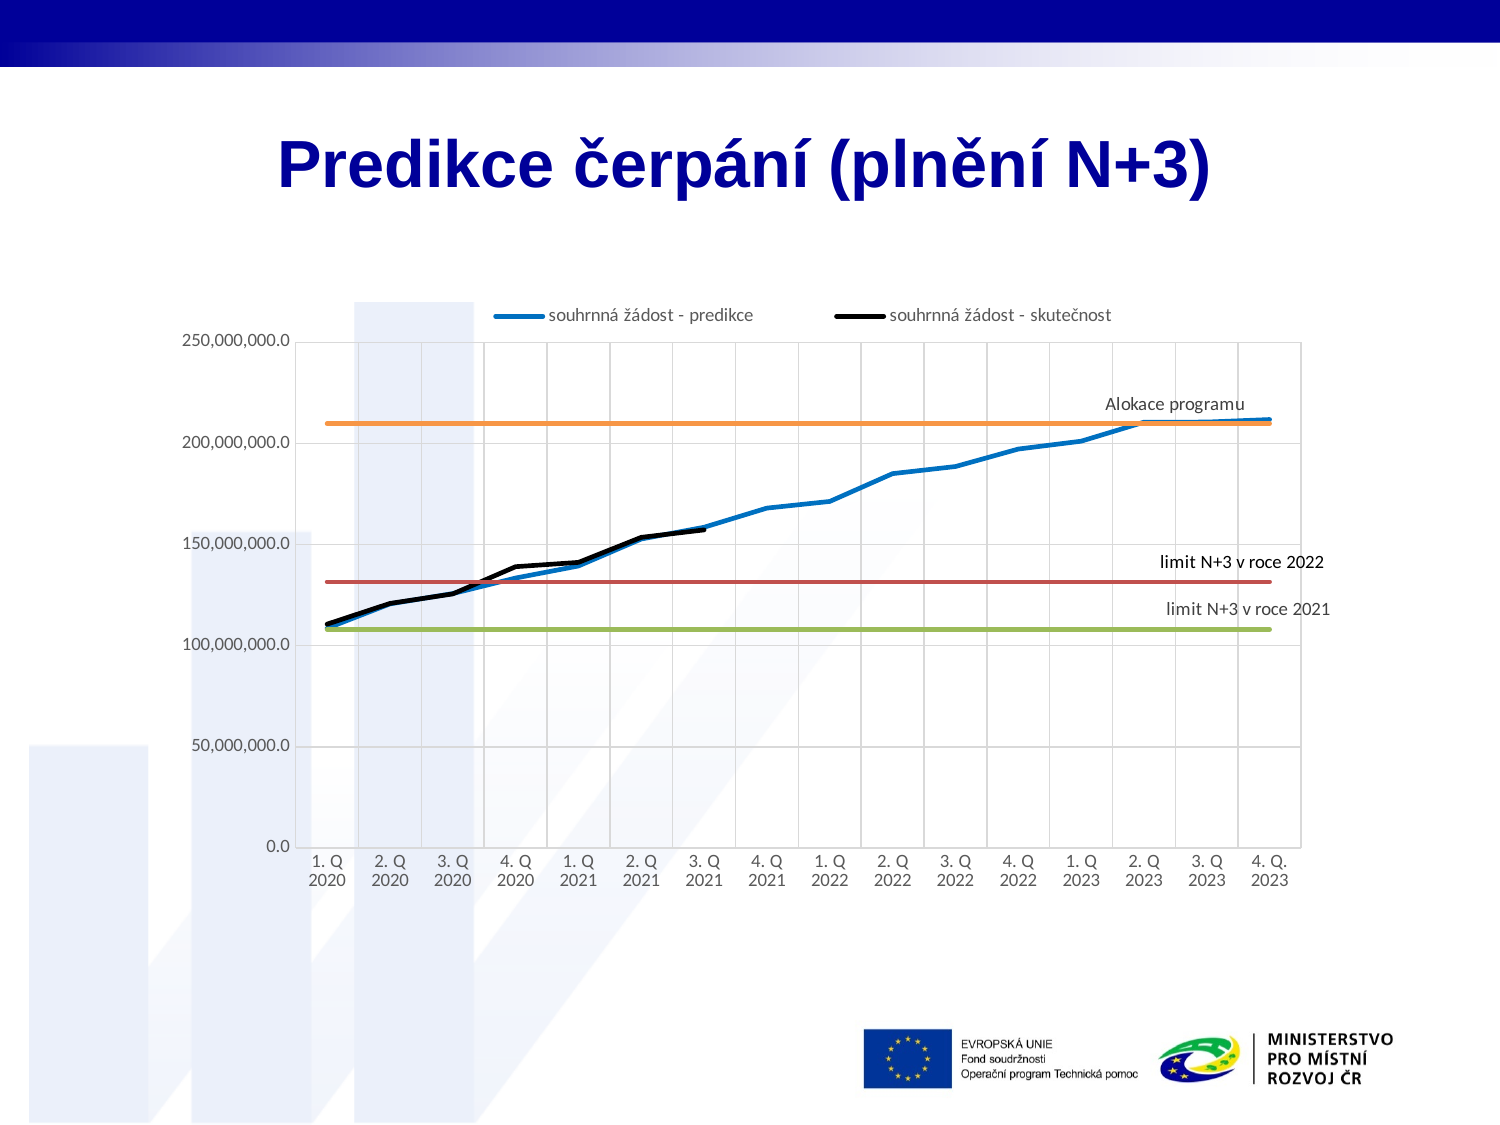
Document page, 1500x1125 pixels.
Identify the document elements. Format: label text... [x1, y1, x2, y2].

title Predikce čerpání (plnění N+3) [64, 113, 1425, 256]
chart [40, 231, 1402, 988]
picture [29, 302, 1412, 1125]
